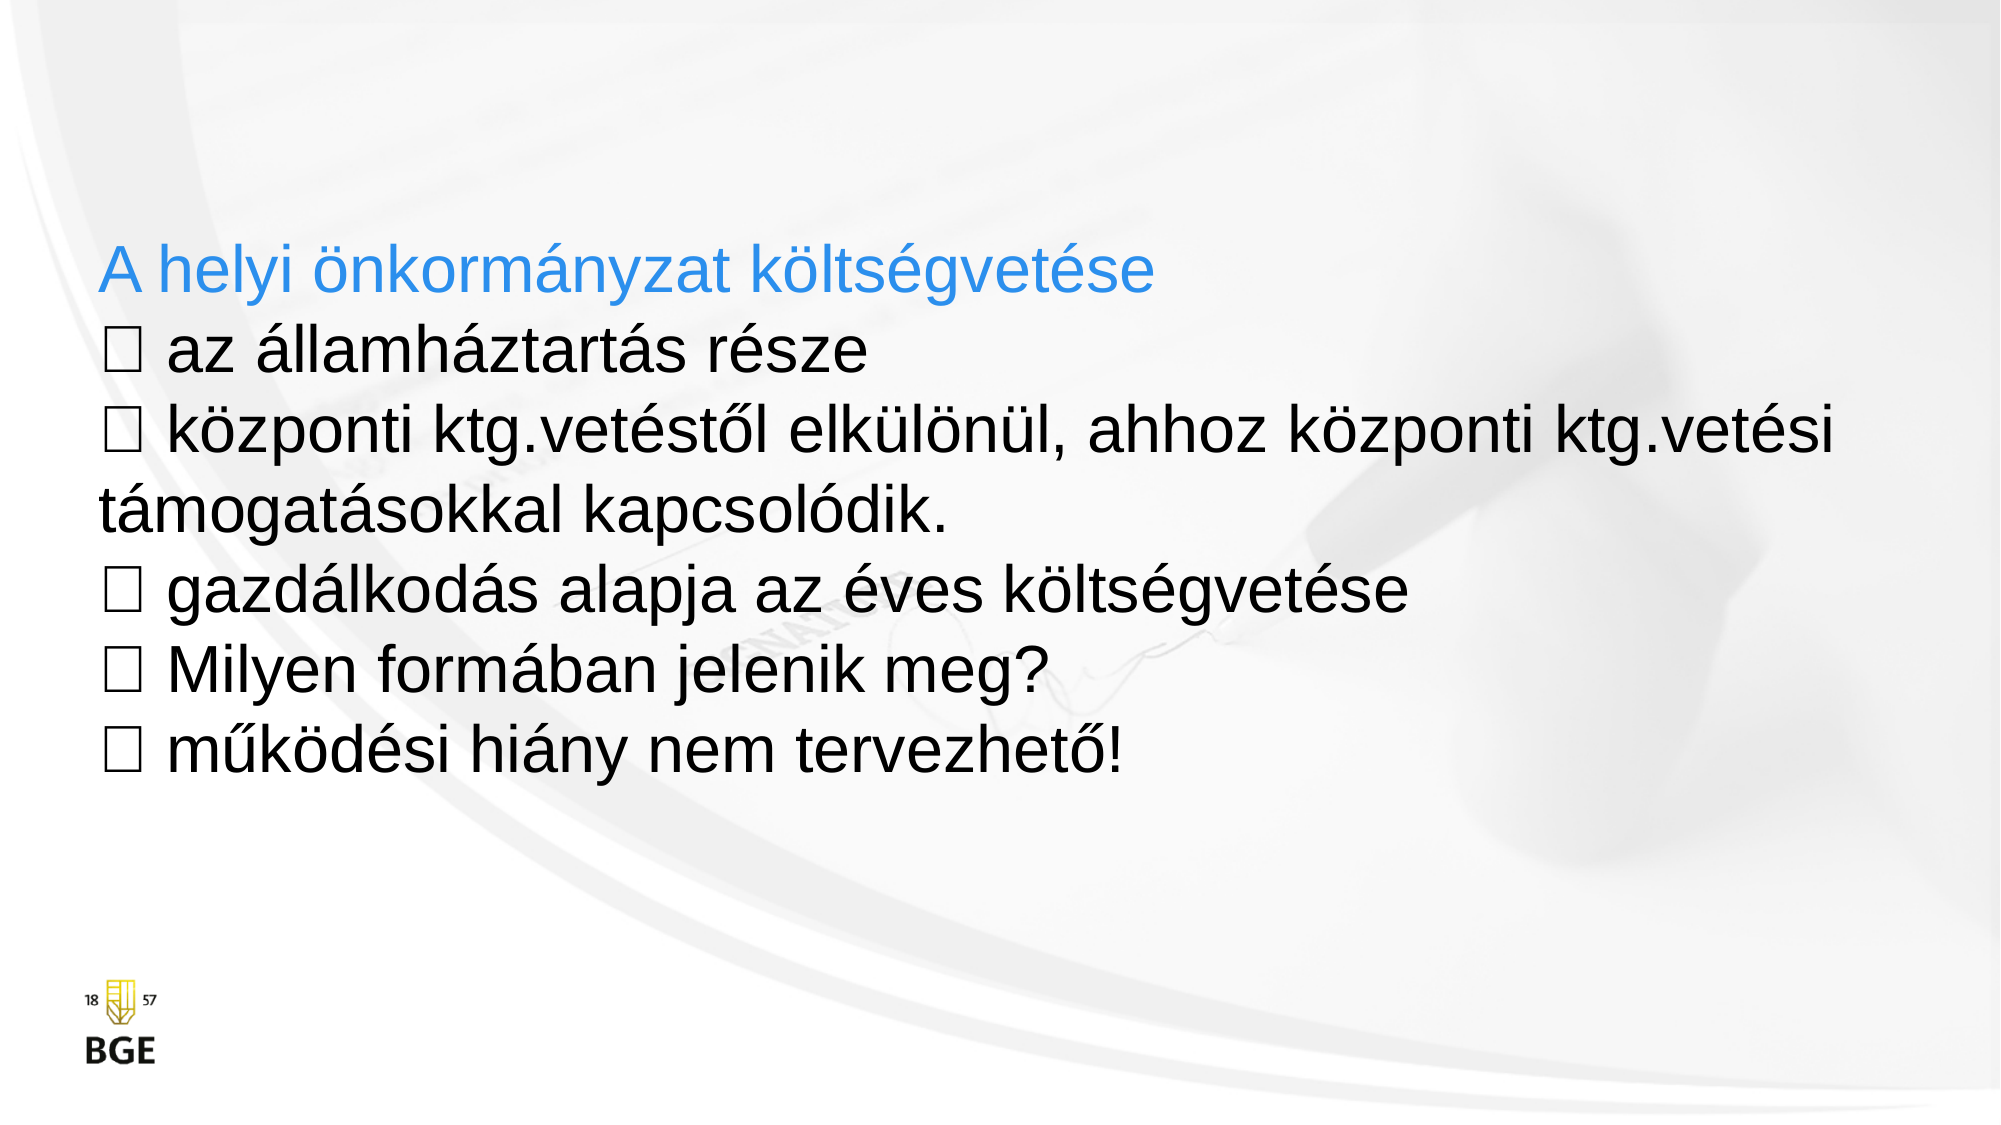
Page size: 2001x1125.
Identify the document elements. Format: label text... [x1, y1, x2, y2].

picture [0, 0, 2001, 1125]
text_box A helyi önkormányzat költségvetése  az államháztartás része  központi ktg.vetéstől elkülönül, ahhoz központi ktg.vetési támogatásokkal kapcsolódik.  gazdálkodás alapja az éves költségvetése  Milyen formában jelenik meg?  működési hiány nem tervezhető! [83, 218, 1973, 793]
